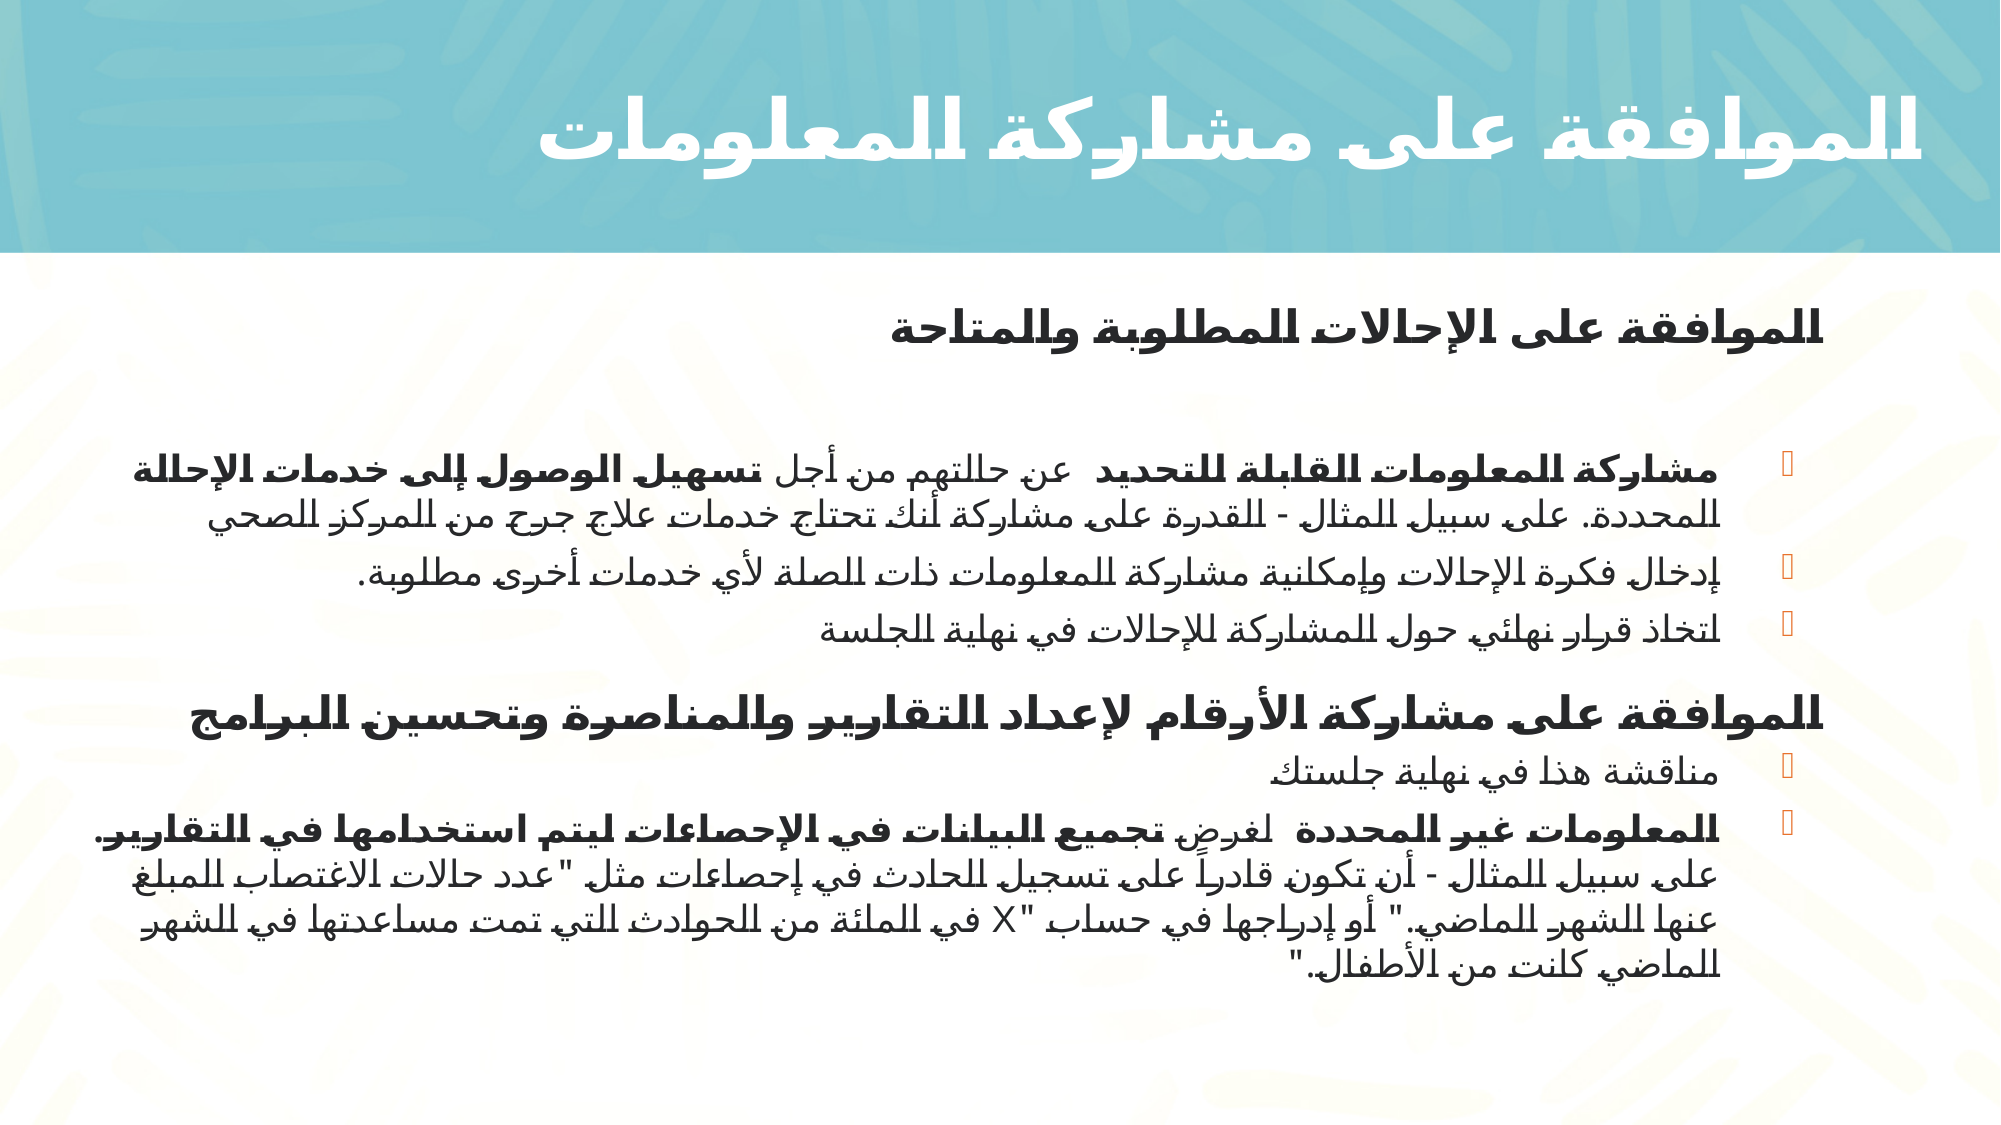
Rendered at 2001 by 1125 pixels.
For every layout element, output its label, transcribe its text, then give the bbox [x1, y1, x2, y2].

text_box الموافقة على مشاركة المعلومات [61, 33, 1938, 220]
picture [0, 0, 2000, 1125]
text_box الموافقة على الإحالات المطلوبة والمتاحة مشاركة المعلومات القابلة للتحديد عن حالتهم من أجل تسهيل الوصول إلى خدمات الإحالة المحددة. على سبيل المثال - القدرة على مشاركة أنك تحتاج خدمات علاج جرح من المركز الصحي إدخال فكرة الإحالات وإمكانية مشاركة المعلومات ذات الصلة لأي خدمات أخرى مطلوبة. اتخاذ قرار نهائي حول المشاركة للإحالات في نهاية الجلسة الموافقة على مشاركة الأرقام لإعداد التقارير والمناصرة وتحسين البرامج مناقشة هذا في نهاية جلستك المعلومات غير المحددة لغرض تجميع البيانات في الإحصاءات ليتم استخدامها في التقارير. على سبيل المثال - أن تكون قادراً على تسجيل الحادث في إحصاءات مثل "عدد حالات الاغتصاب المبلغ عنها الشهر الماضي." أو إدراجها في حساب "X في المائة من الحوادث التي تمت مساعدتها في الشهر الماضي كانت من الأطفال." [80, 290, 1831, 1078]
